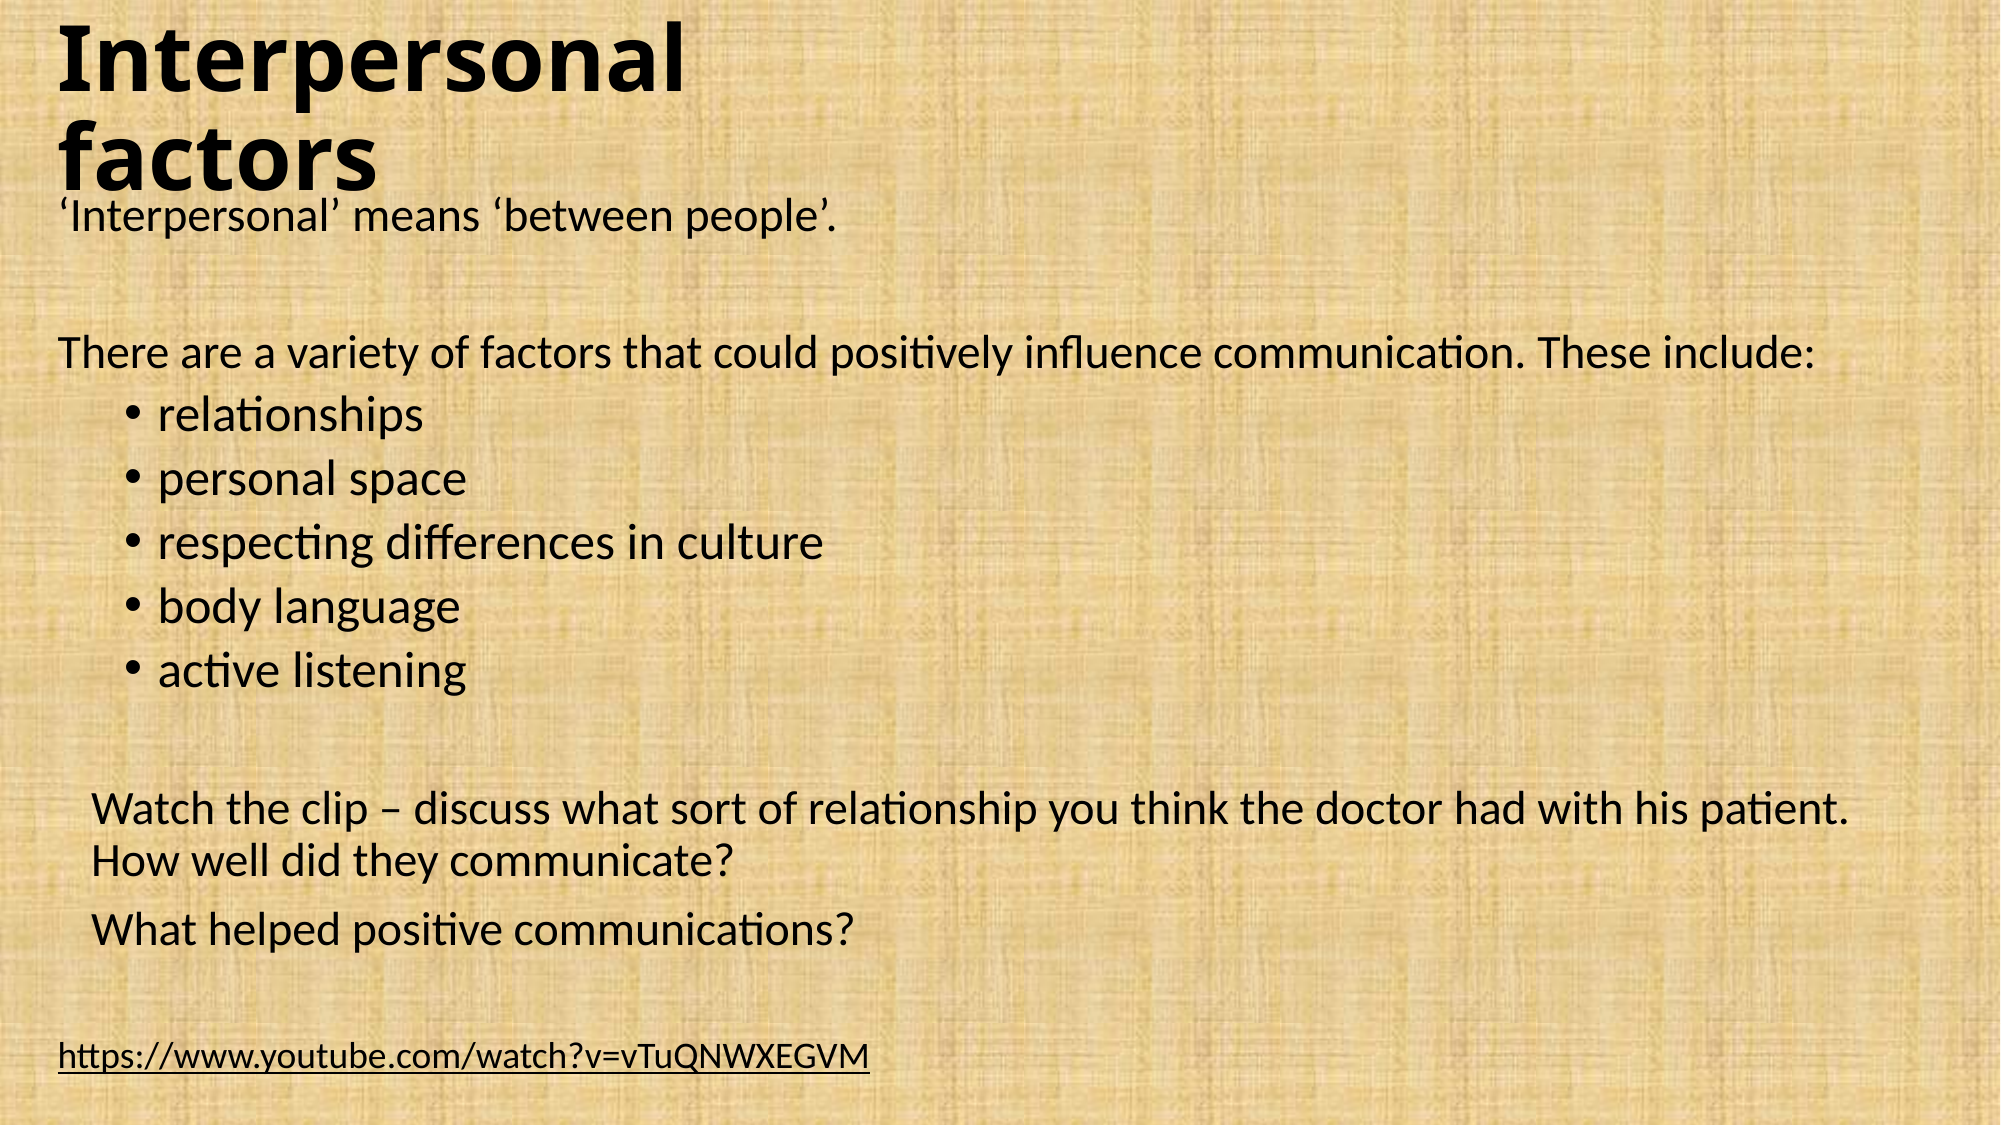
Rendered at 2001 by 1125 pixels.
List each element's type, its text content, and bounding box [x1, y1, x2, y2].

list ‘Interpersonal’ means ‘between people’. There are a variety of factors that could positively influence communication. These include: relationships personal space respecting differences in culture body language active listening Watch the clip – discuss what sort of relationship you think the doctor had with his patient. How well did they communicate? What helped positive communications? [42, 183, 1958, 974]
text_box https://www.youtube.com/watch?v=vTuQNWXEGVM [42, 1024, 1043, 1084]
title Interpersonal factors [42, 40, 861, 183]
picture [0, 0, 2001, 1125]
